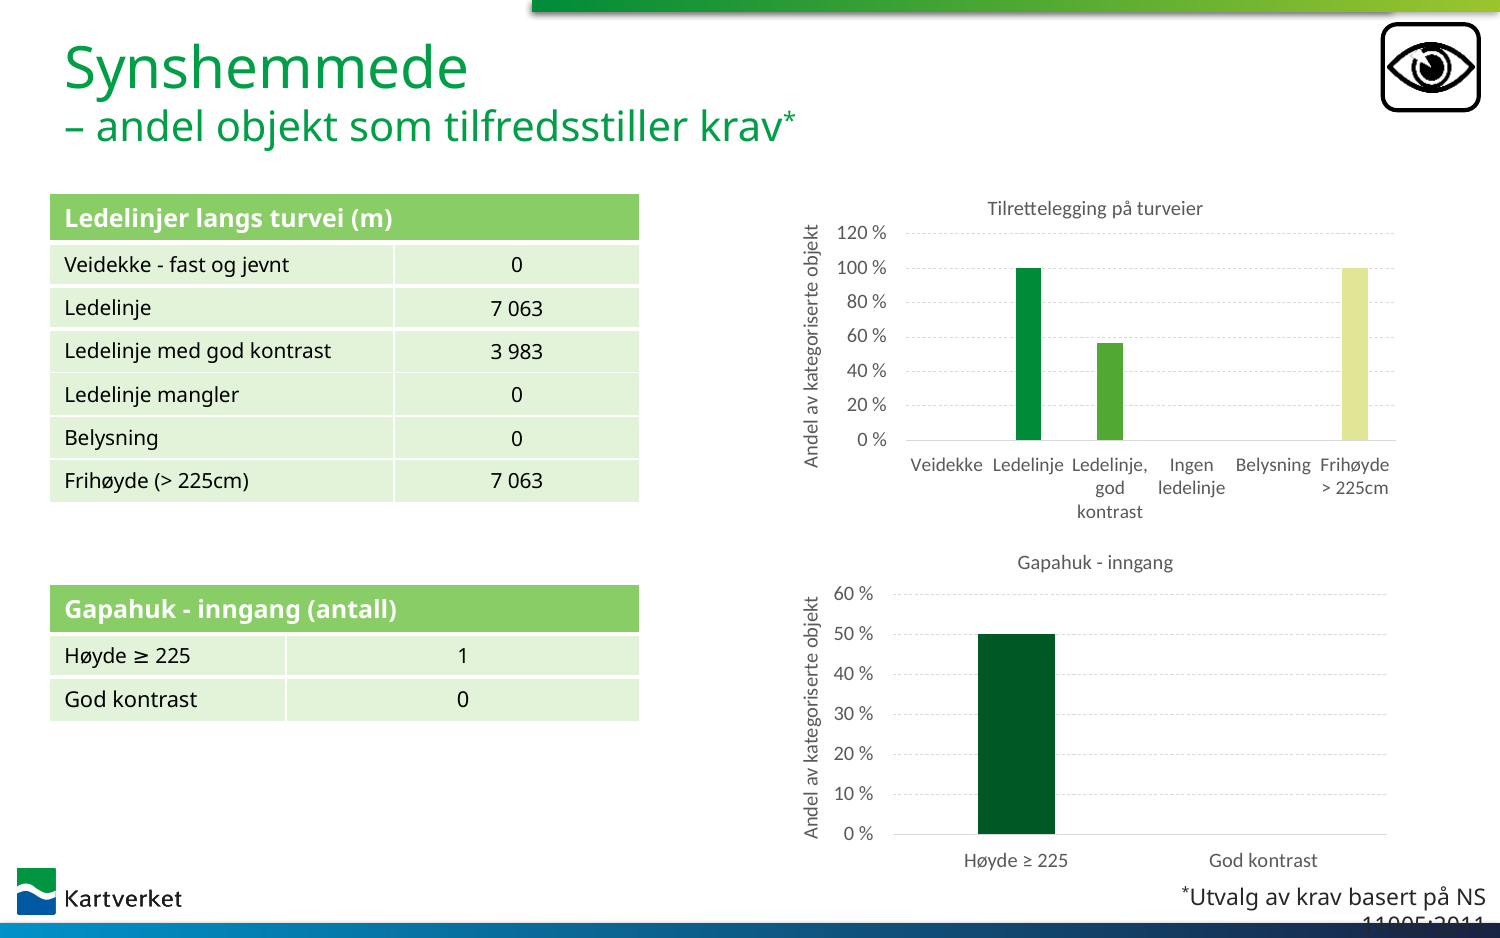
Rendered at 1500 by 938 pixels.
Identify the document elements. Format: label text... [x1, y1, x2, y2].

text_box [1382, 24, 1480, 111]
table_cell 7 063 [395, 460, 639, 502]
table_cell 1 [287, 636, 639, 675]
table_cell 7 063 [395, 288, 639, 327]
table_cell Ledelinje mangler [50, 373, 393, 415]
table_cell 0 [395, 417, 639, 458]
text_box Synshemmede – andel objekt som tilfredsstiller krav* [49, 24, 1431, 158]
table_cell 3 983 [395, 331, 639, 372]
table_header Ledelinjer langs turvei (m) [50, 194, 639, 240]
picture [791, 541, 1400, 880]
table_cell Veidekke - fast og jevnt [50, 245, 393, 284]
table_cell Belysning [50, 417, 393, 458]
table_cell God kontrast [50, 679, 285, 721]
table_cell Ledelinje [50, 288, 393, 327]
picture [791, 187, 1400, 526]
table_cell 0 [395, 245, 639, 284]
table_cell Ledelinje med god kontrast [50, 331, 393, 372]
table_cell 0 [395, 373, 639, 415]
table_header Gapahuk - inngang (antall) [50, 585, 639, 632]
table_cell 0 [287, 679, 639, 721]
table_cell Høyde ≥ 225 [50, 636, 285, 675]
text_box *Utvalg av krav basert på NS 11005:2011 [1068, 873, 1500, 938]
table_cell Frihøyde (> 225cm) [50, 460, 393, 502]
